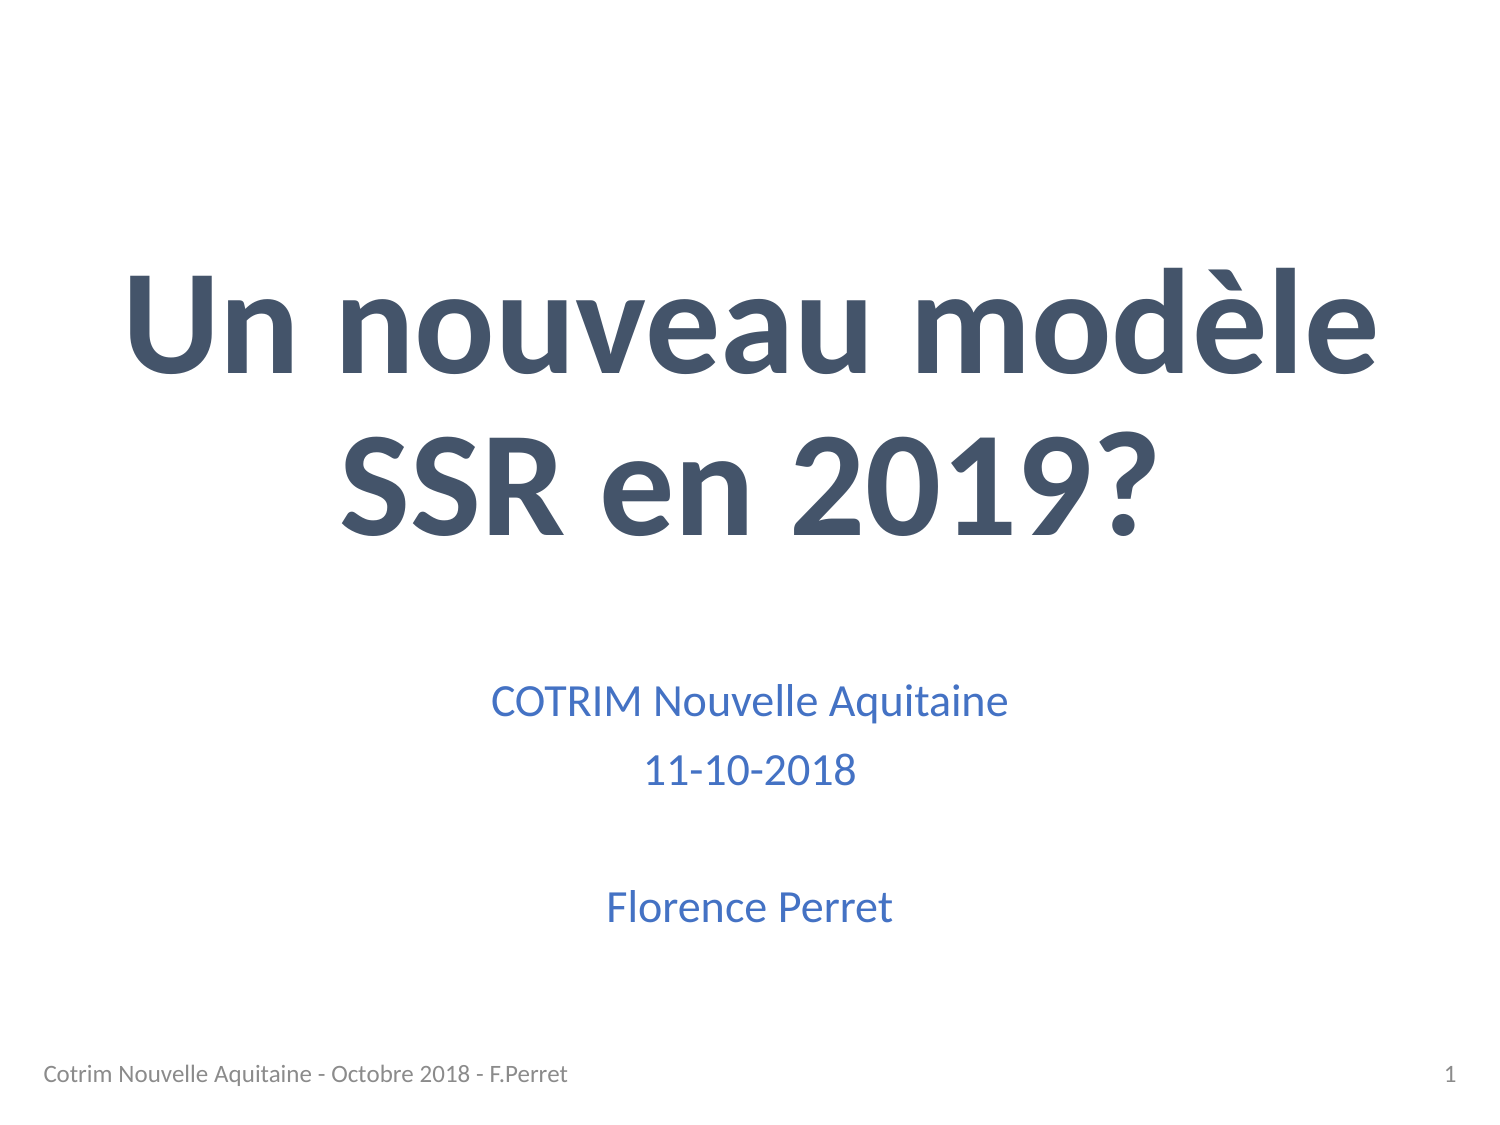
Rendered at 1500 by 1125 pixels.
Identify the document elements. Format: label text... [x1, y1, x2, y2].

slide_number 1 [1059, 1042, 1472, 1103]
footer Cotrim Nouvelle Aquitaine - Octobre 2018 - F.Perret [28, 1042, 1004, 1103]
title Un nouveau modèle SSR en 2019? [34, 184, 1469, 576]
subtitle COTRIM Nouvelle Aquitaine 11-10-2018 Florence Perret [187, 669, 1313, 941]
